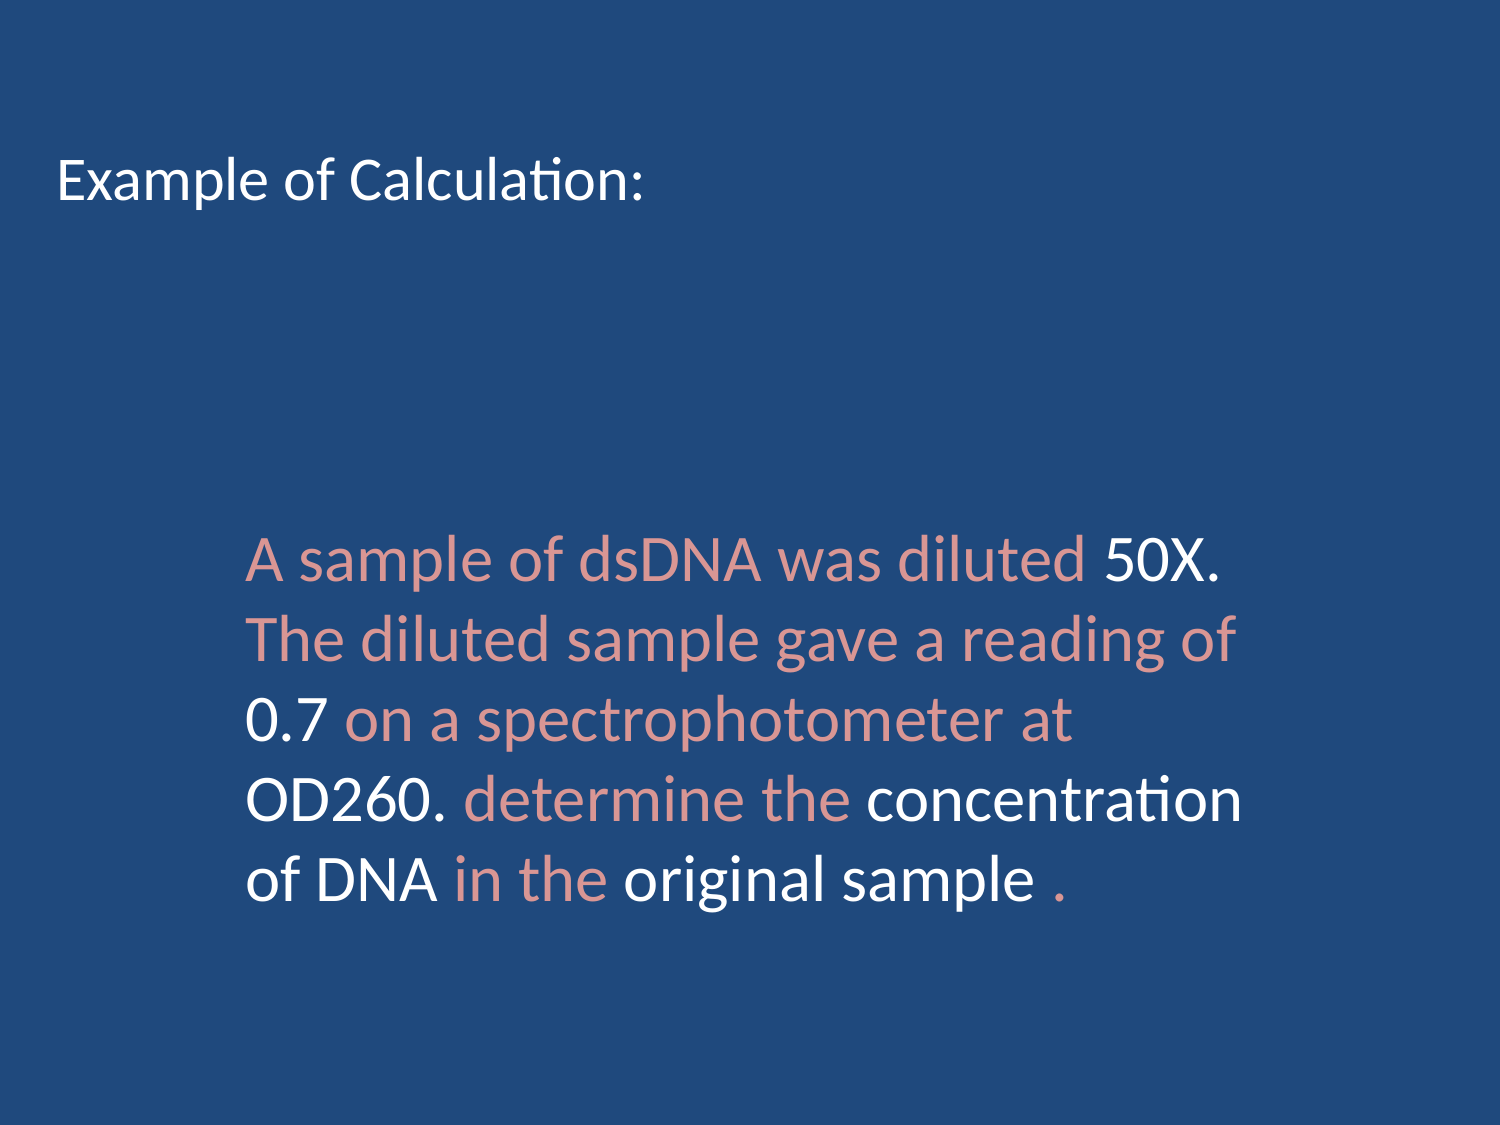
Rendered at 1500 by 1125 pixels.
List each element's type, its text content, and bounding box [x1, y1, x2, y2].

subtitle A sample of dsDNA was diluted 50X. The diluted sample gave a reading of 0.7 on a spectrophotometer at OD260. determine the concentration of DNA in the original sample . [230, 314, 1281, 1024]
title Example of Calculation: [41, 54, 1317, 296]
